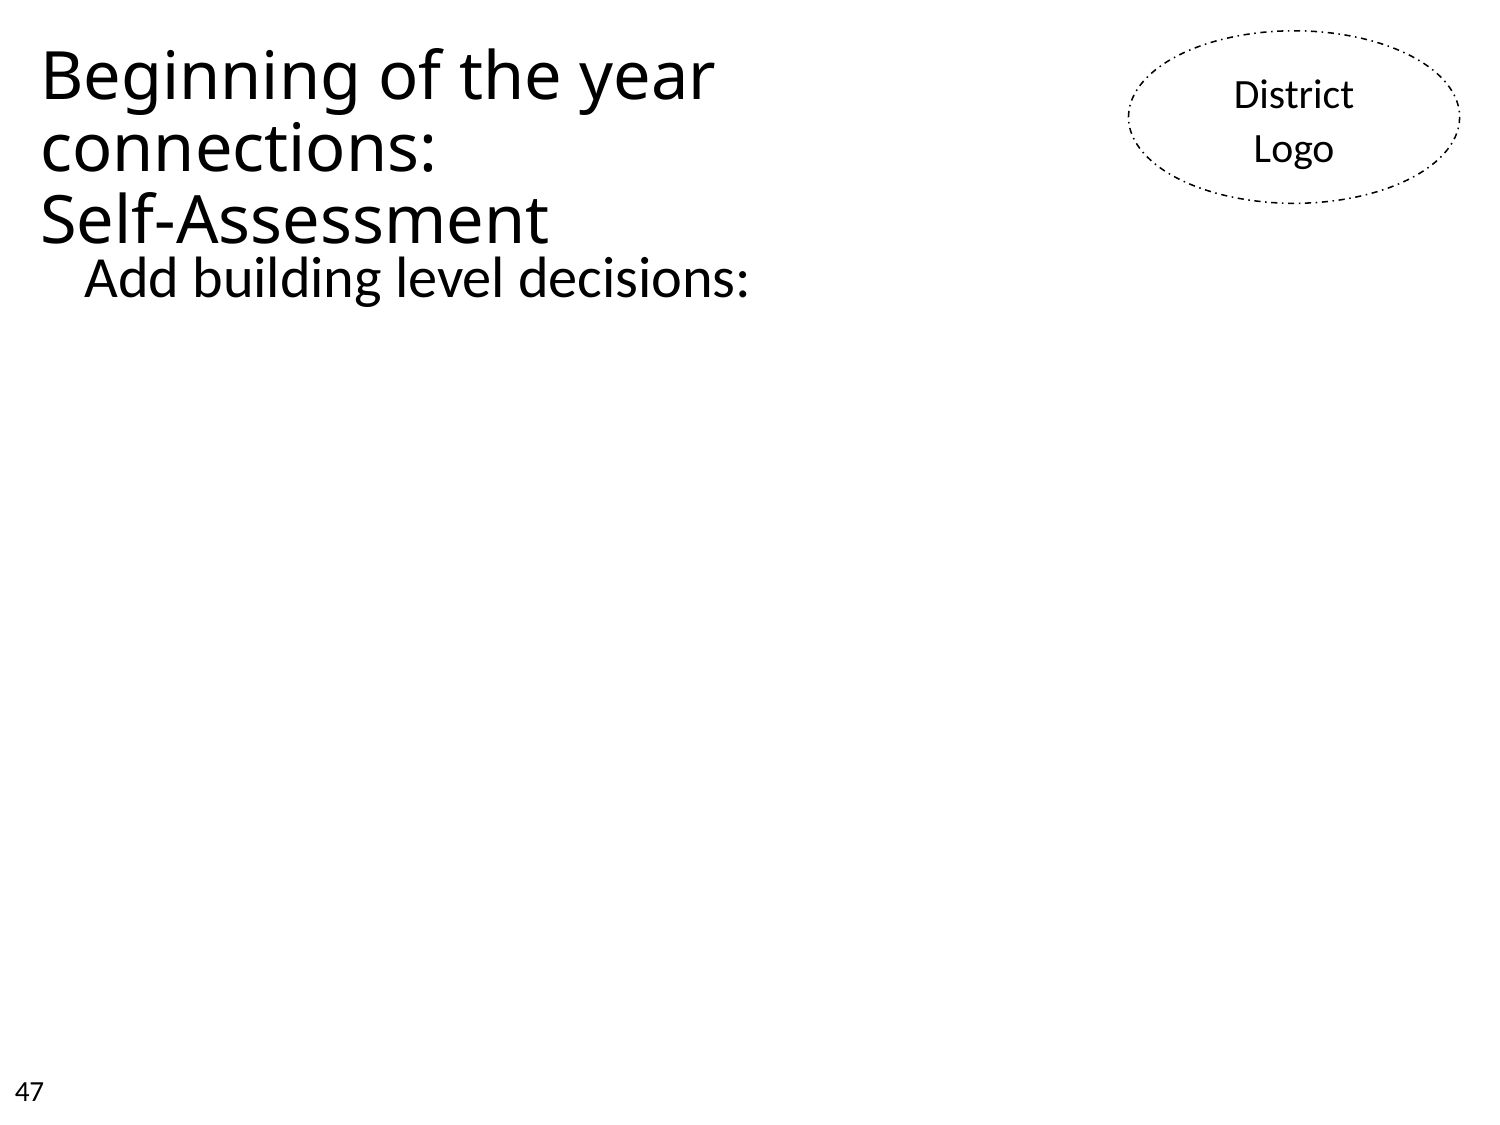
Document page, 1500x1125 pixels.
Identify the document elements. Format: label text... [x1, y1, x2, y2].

text_box District Logo [1128, 30, 1460, 204]
slide_number 47 [0, 1065, 338, 1125]
list Add building level decisions: [69, 240, 1410, 992]
title Beginning of the year connections: Self-Assessment [40, 41, 1038, 201]
